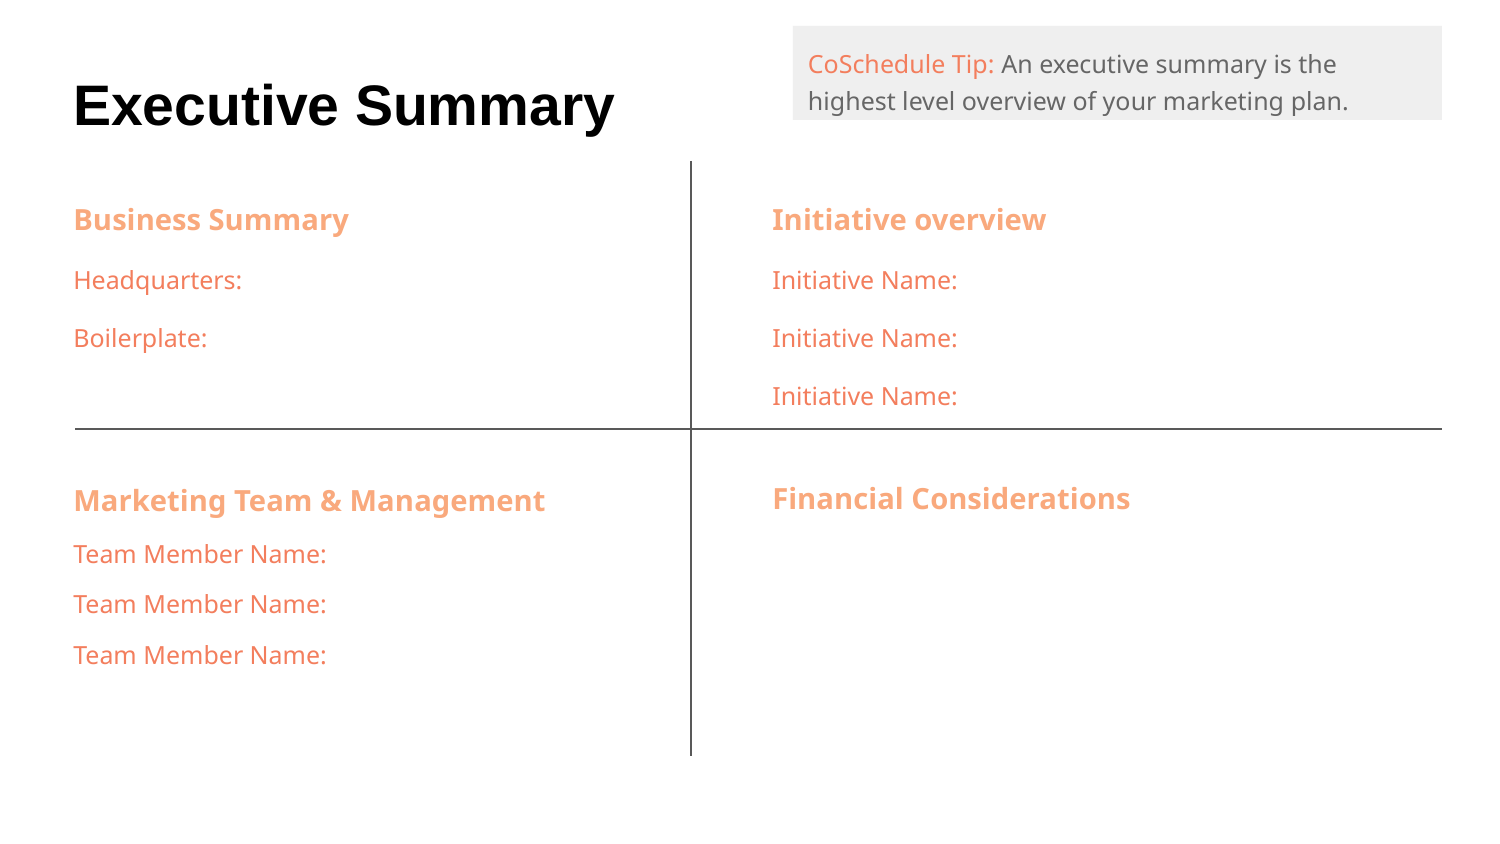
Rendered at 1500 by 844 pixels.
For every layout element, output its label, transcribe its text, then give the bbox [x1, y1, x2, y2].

text_box Initiative overview Initiative Name: Initiative Name: Initiative Name: [757, 177, 1433, 428]
title Executive Summary [58, 58, 758, 153]
text_box Marketing Team & Management Team Member Name: Team Member Name: Team Member Name: [58, 458, 625, 685]
text_box Financial Considerations [757, 456, 1369, 731]
list Business Summary Headquarters: Boilerplate: [58, 177, 670, 682]
text_box CoSchedule Tip: An executive summary is the highest level overview of your marketing plan. [792, 25, 1442, 120]
